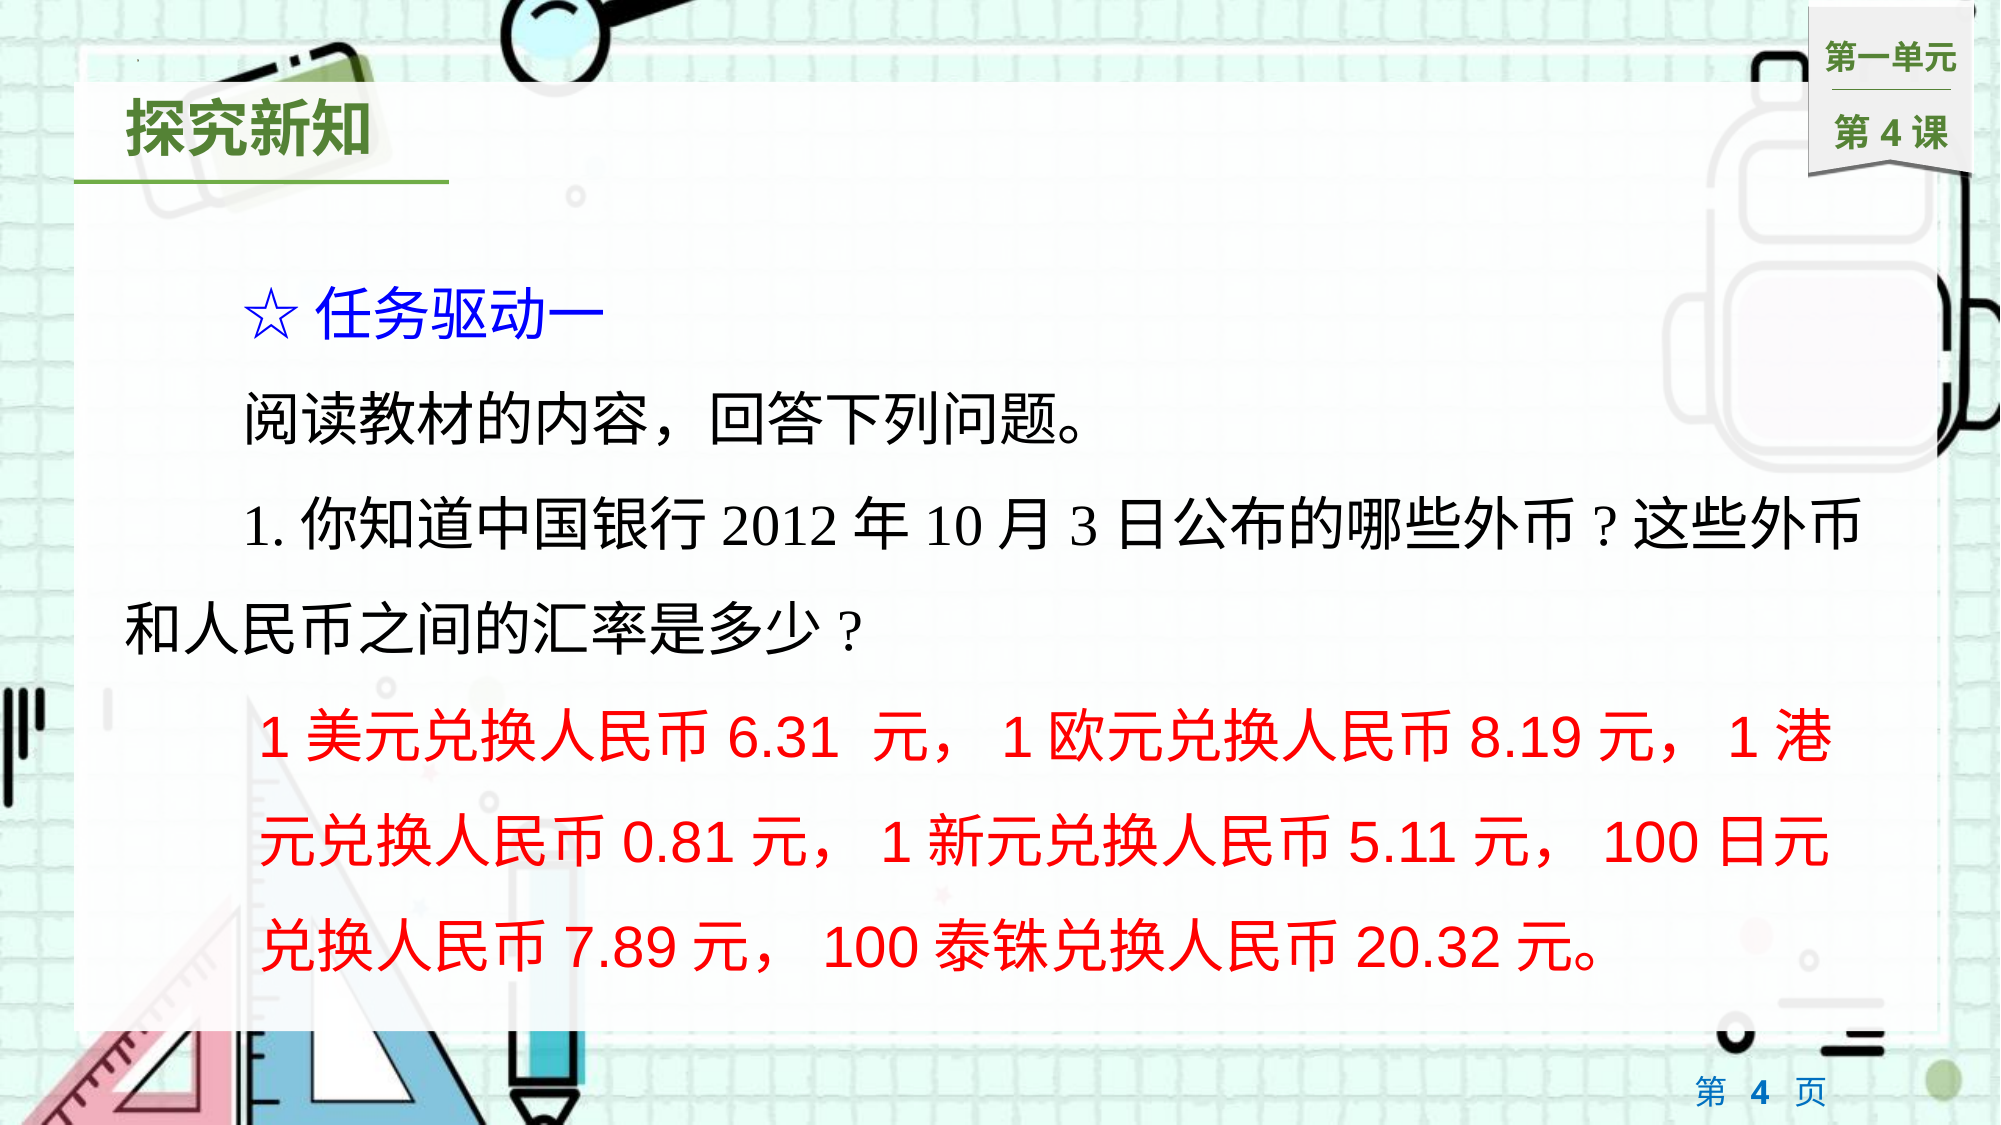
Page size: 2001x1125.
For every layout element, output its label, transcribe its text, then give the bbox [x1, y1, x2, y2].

list 1美元兑换人民币6.31 元，1欧元兑换人民币8.19元，1港元兑换人民币0.81元，1新元兑换人民币5.11元，100日元兑换人民币7.89元，100泰铢兑换人民币20.32元。 [244, 656, 1875, 763]
picture [1938, 168, 1971, 176]
list ☆任务驱动一 阅读教材的内容，回答下列问题。 1.你知道中国银行2012年10月3日公布的哪些外币?这些外币和人民币之间的汇率是多少? [109, 234, 1891, 985]
picture [0, 0, 2000, 1125]
